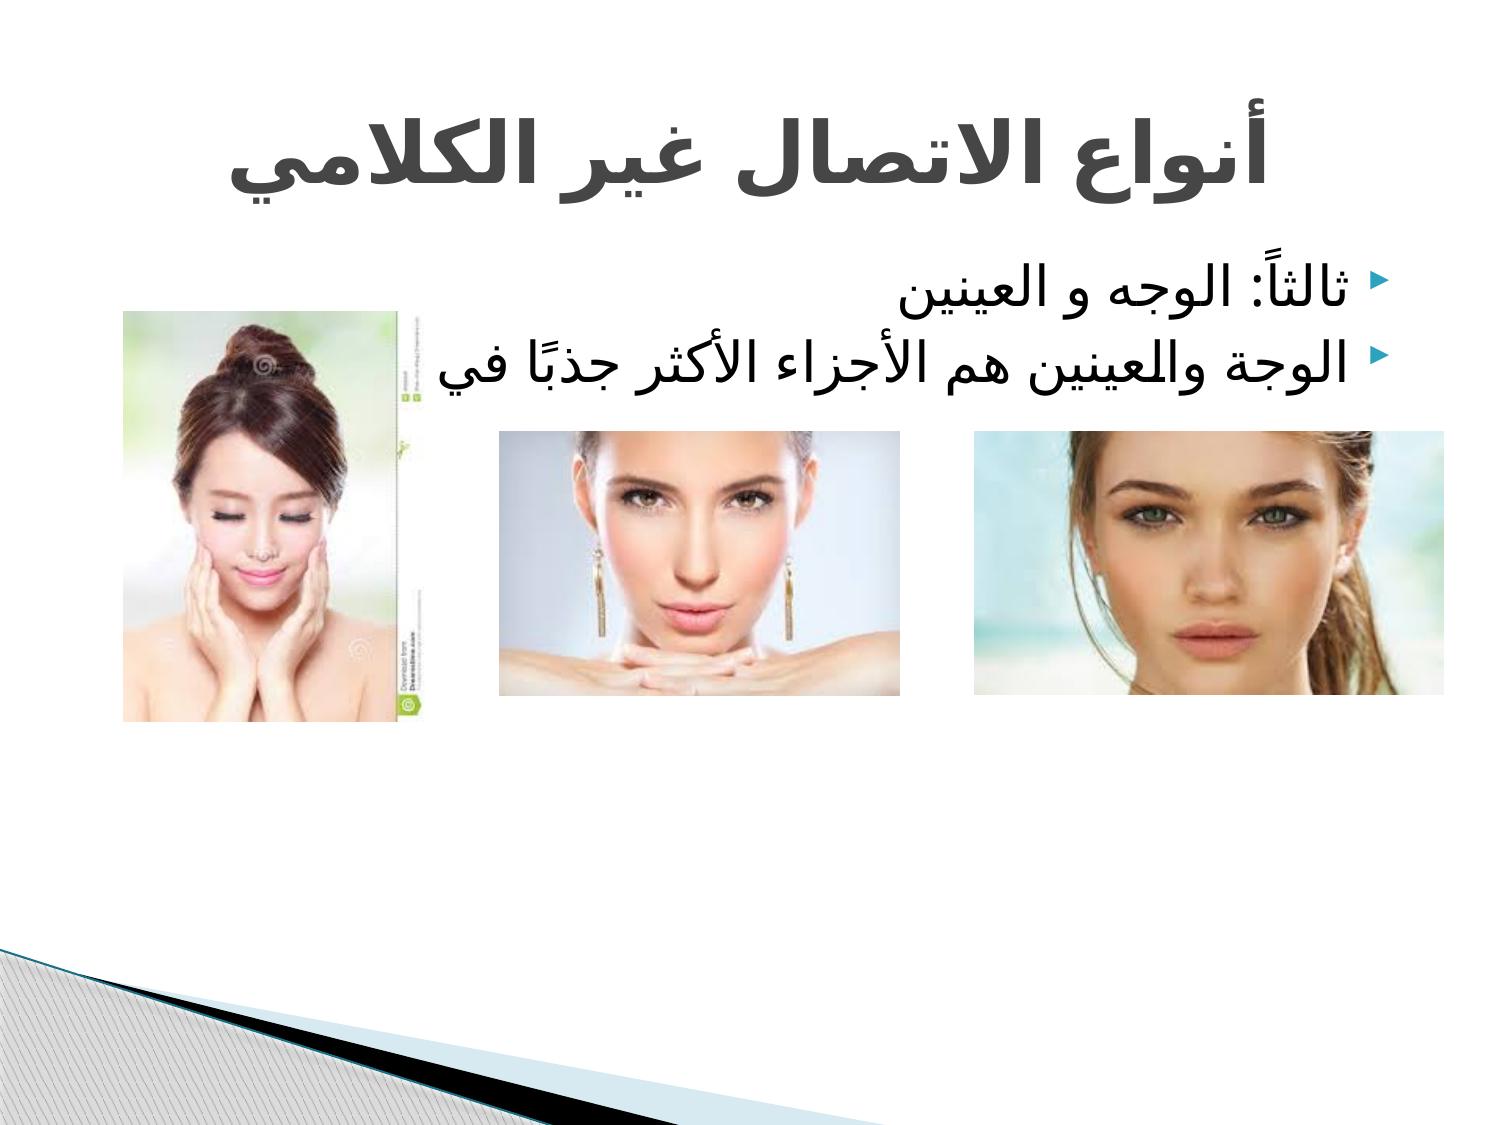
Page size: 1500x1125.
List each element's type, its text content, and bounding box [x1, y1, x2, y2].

picture [974, 431, 1444, 695]
picture [499, 431, 901, 697]
picture [123, 311, 426, 722]
title أنواع الاتصال غير الكلامي [75, 56, 1425, 244]
list ثالثاً: الوجه و العينين الوجة والعينين هم الأجزاء الأكثر جذبًا في الجسد كله [75, 244, 1425, 986]
